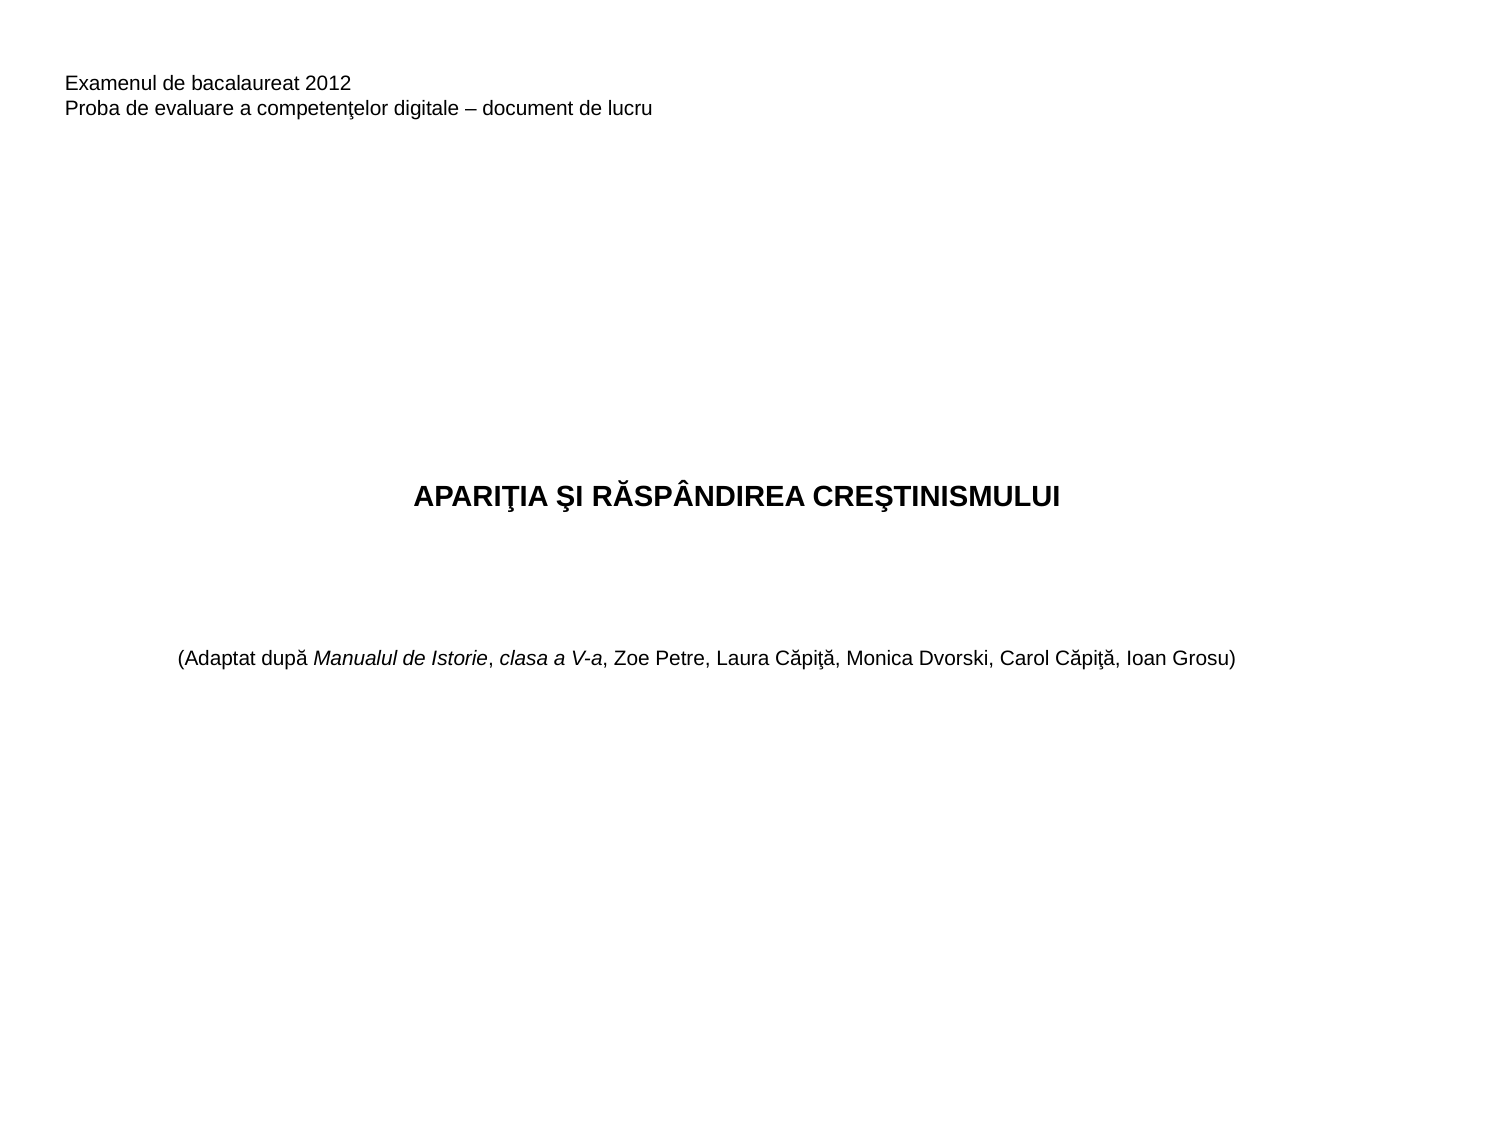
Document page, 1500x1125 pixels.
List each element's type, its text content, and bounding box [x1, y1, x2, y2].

subtitle (Adaptat după Manualul de Istorie, clasa a V-a, Zoe Petre, Laura Căpiţă, Monica Dvorski, Carol Căpiţă, Ioan Grosu) [162, 637, 1276, 926]
text_box Examenul de bacalaureat 2012 Proba de evaluare a competenţelor digitale – document de lucru [50, 62, 1425, 128]
title APARIŢIA ŞI RĂSPÂNDIREA CREŞTINISMULUI [112, 349, 1388, 591]
